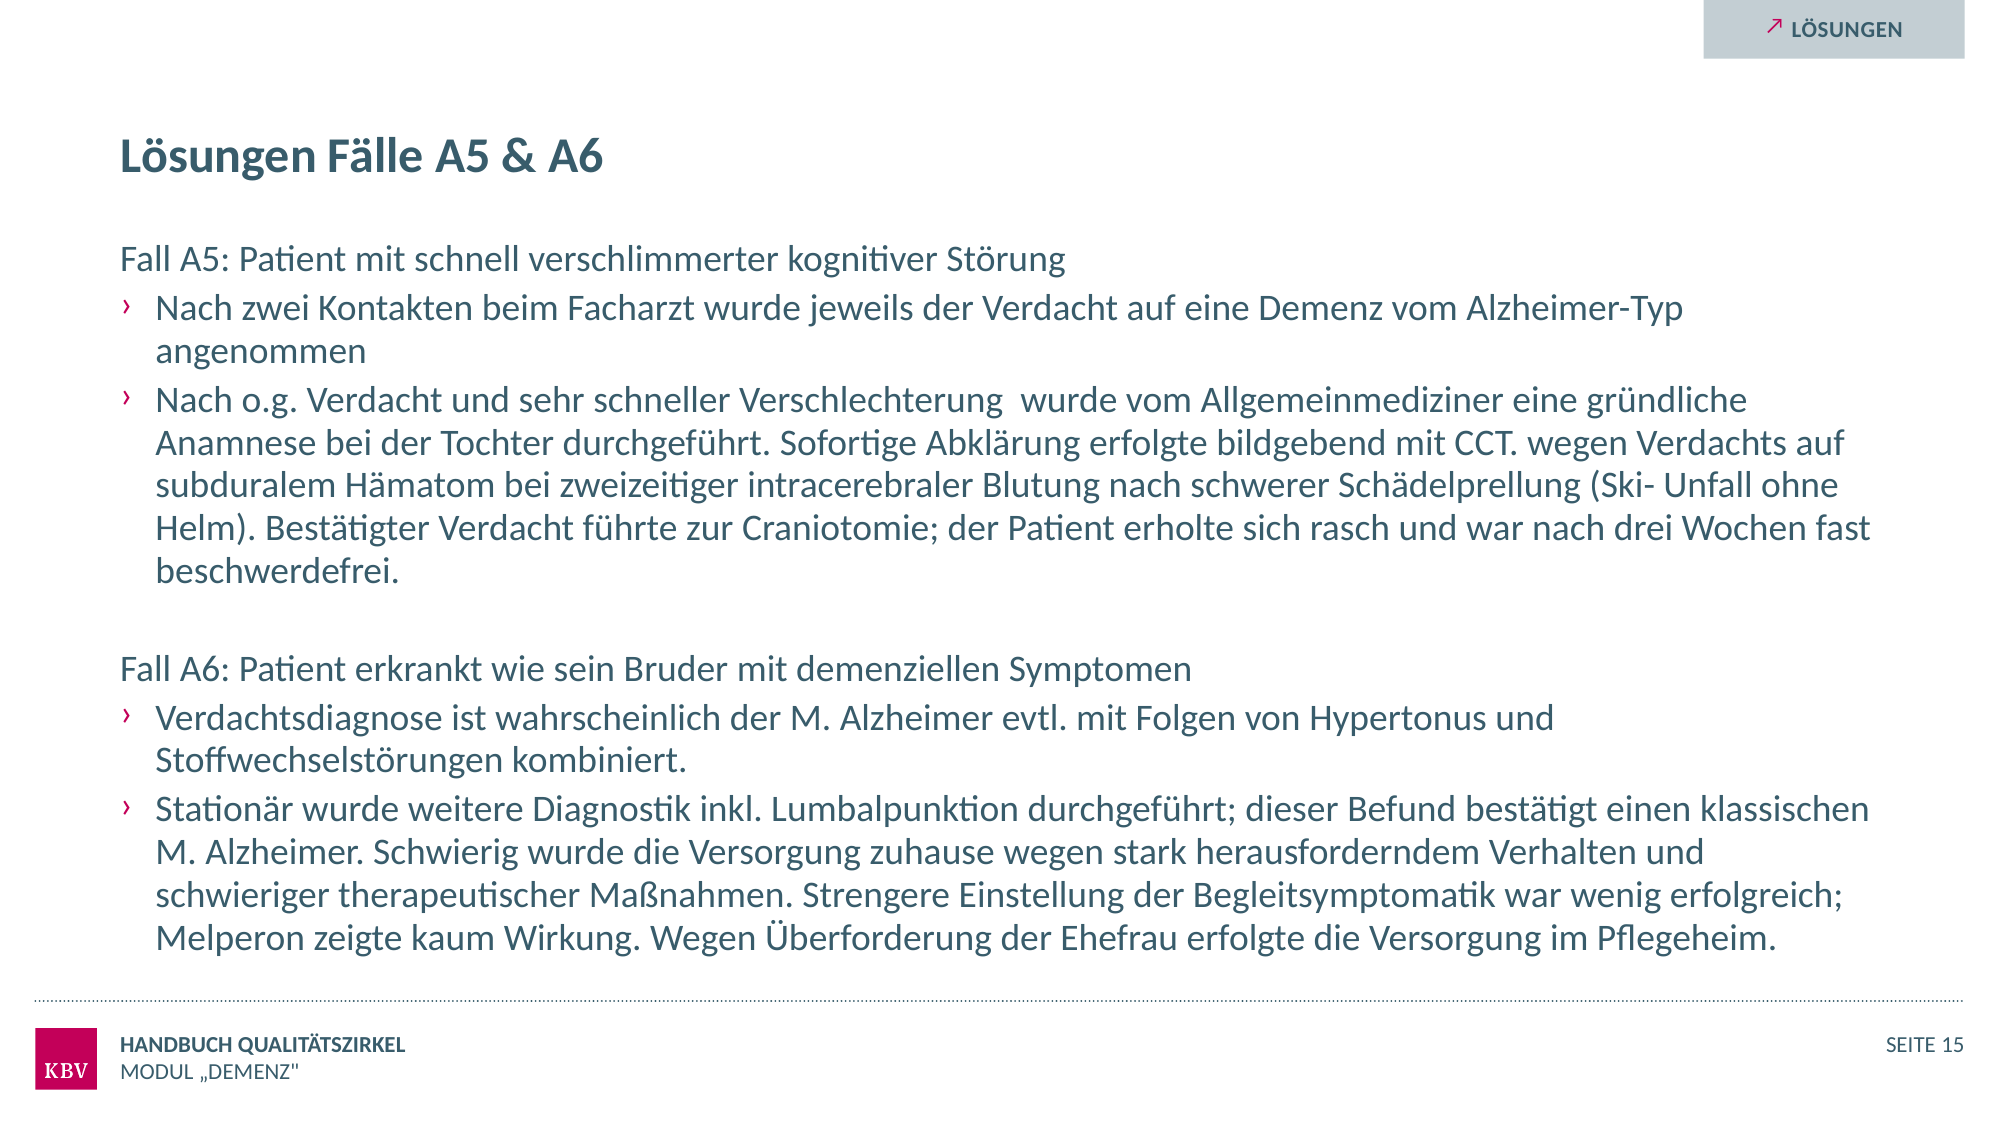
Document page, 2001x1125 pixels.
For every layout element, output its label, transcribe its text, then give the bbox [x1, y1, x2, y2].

title Lösungen Fälle A5 & A6 [120, 129, 1880, 201]
footer Handbuch Qualitätszirkel [120, 1030, 1668, 1057]
list Lösungen [1703, 0, 1965, 59]
slide_number Modul „Demenz" [120, 1057, 1668, 1084]
slide_number Seite 15 [1787, 1030, 1965, 1057]
list Fall A5: Patient mit schnell verschlimmerter kognitiver Störung Nach zwei Kontakten beim Facharzt wurde jeweils der Verdacht auf eine Demenz vom Alzheimer-Typ angenommen Nach o.g. Verdacht und sehr schneller Verschlechterung wurde vom Allgemeinmediziner eine gründliche Anamnese bei der Tochter durchgeführt. Sofortige Abklärung erfolgte bildgebend mit CCT. wegen Verdachts auf subduralem Hämatom bei zweizeitiger intracerebraler Blutung nach schwerer Schädelprellung (Ski- Unfall ohne Helm). Bestätigter Verdacht führte zur Craniotomie; der Patient erholte sich rasch und war nach drei Wochen fast beschwerdefrei. Fall A6: Patient erkrankt wie sein Bruder mit demenziellen Symptomen Verdachtsdiagnose ist wahrscheinlich der M. Alzheimer evtl. mit Folgen von Hypertonus und Stoffwechselstörungen kombiniert. Stationär wurde weitere Diagnostik inkl. Lumbalpunktion durchgeführt; dieser Befund bestätigt einen klassischen M. Alzheimer. Schwierig wurde die Versorgung zuhause wegen stark herausforderndem Verhalten und schwieriger therapeutischer Maßnahmen. Strengere Einstellung der Begleitsymptomatik war wenig erfolgreich; Melperon zeigte kaum Wirkung. Wegen Überforderung der Ehefrau erfolgte die Versorgung im Pflegeheim. [120, 237, 1880, 945]
